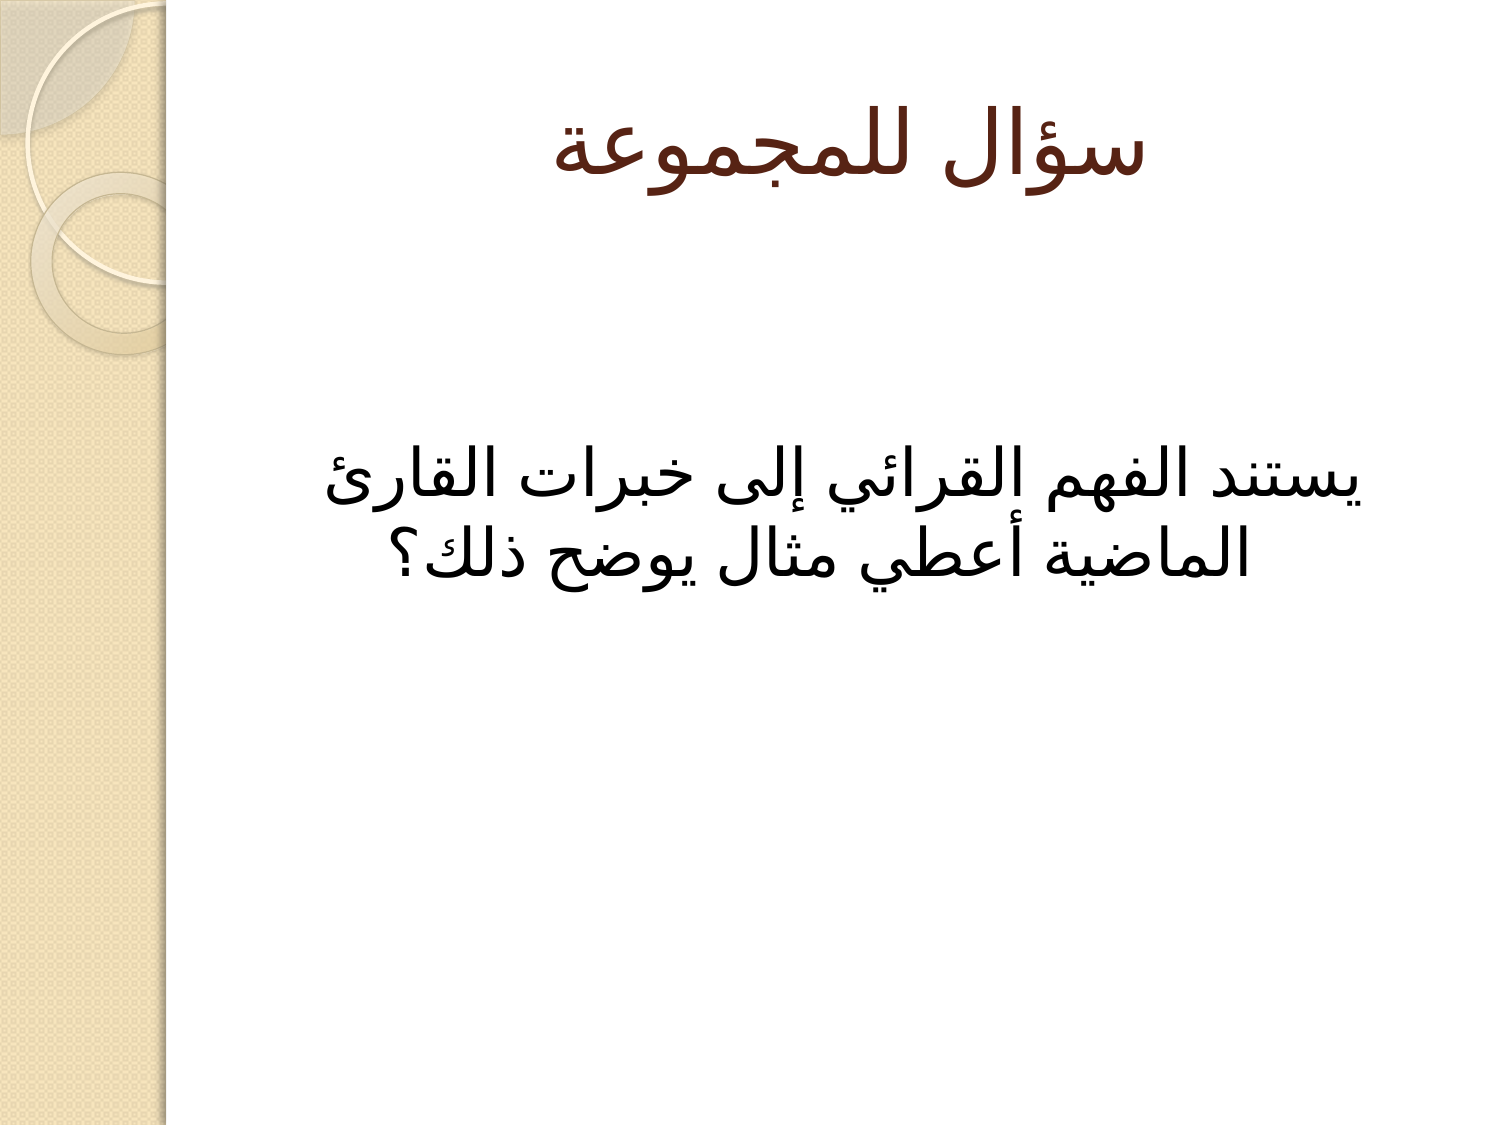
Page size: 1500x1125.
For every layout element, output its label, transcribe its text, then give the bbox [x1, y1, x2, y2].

title سؤال للمجموعة [235, 45, 1466, 233]
list يستند الفهم القرائي إلى خبرات القارئ الماضية أعطي مثال يوضح ذلك؟ [235, 237, 1466, 1025]
